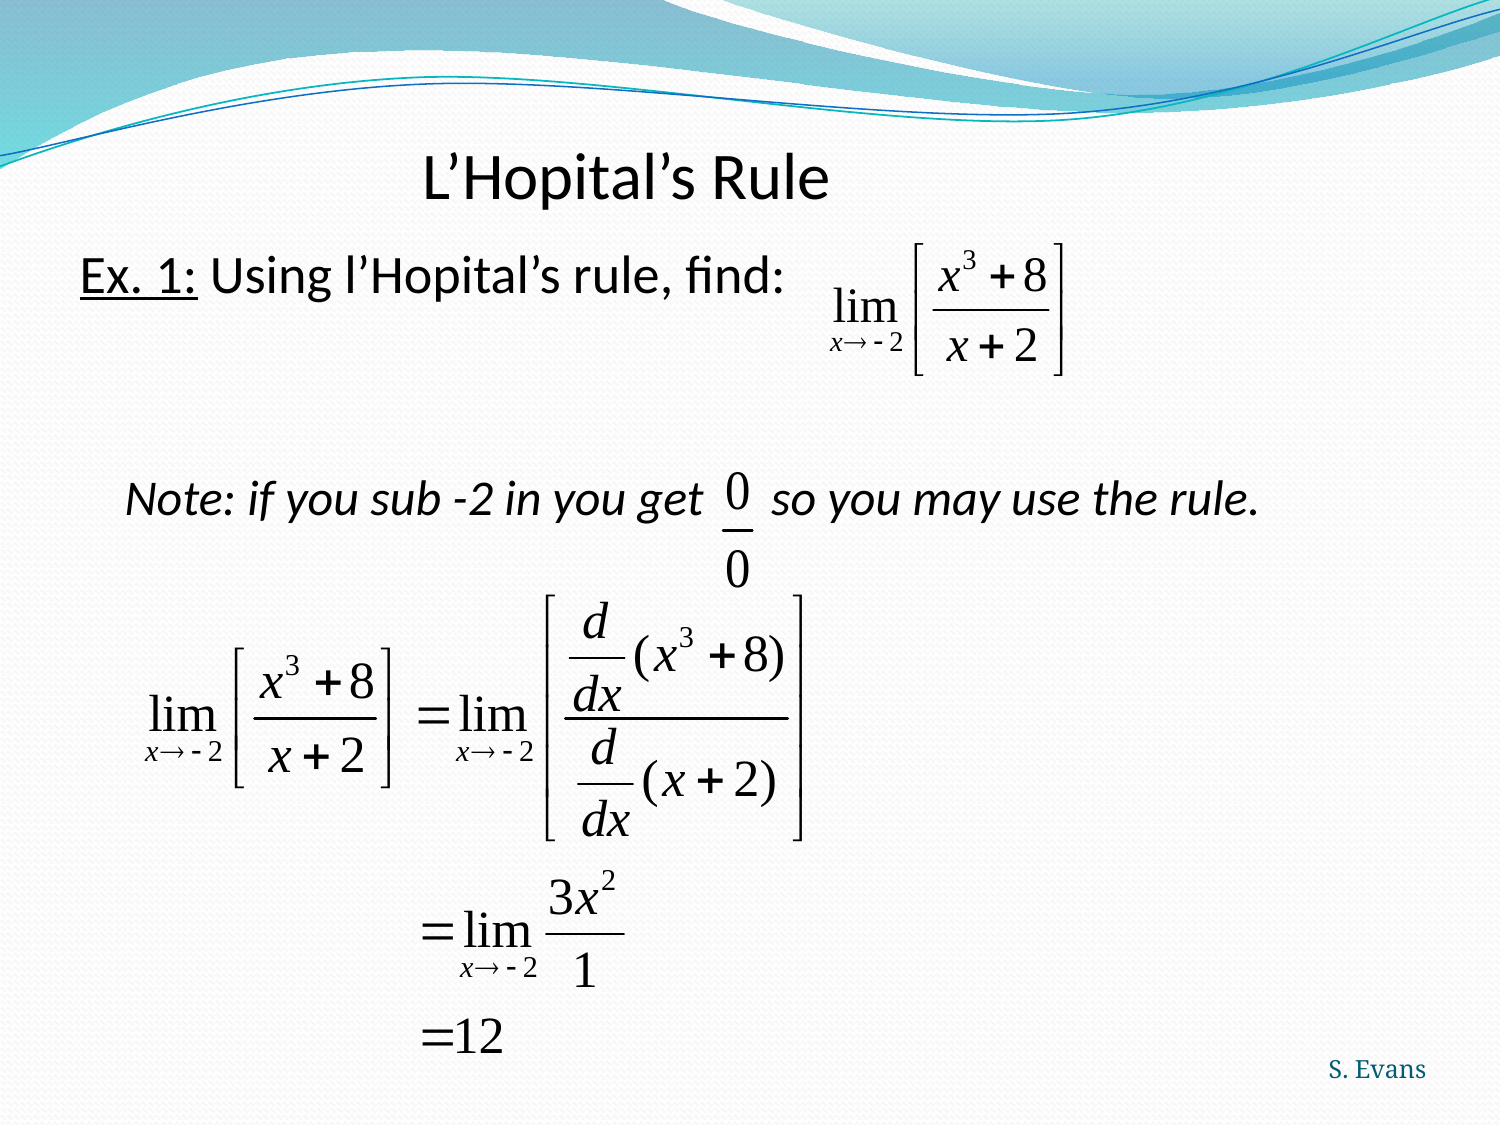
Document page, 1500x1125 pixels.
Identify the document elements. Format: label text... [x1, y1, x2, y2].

list Ex. 1: Using l’Hopital’s rule, find: Note: if you sub -2 in you get so you may use the rule. [64, 231, 1425, 1038]
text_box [820, 231, 1081, 389]
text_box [135, 585, 824, 1078]
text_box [714, 455, 762, 585]
text_box L’Hopital’s Rule [407, 125, 928, 221]
footer S. Evans [1328, 1023, 1441, 1084]
